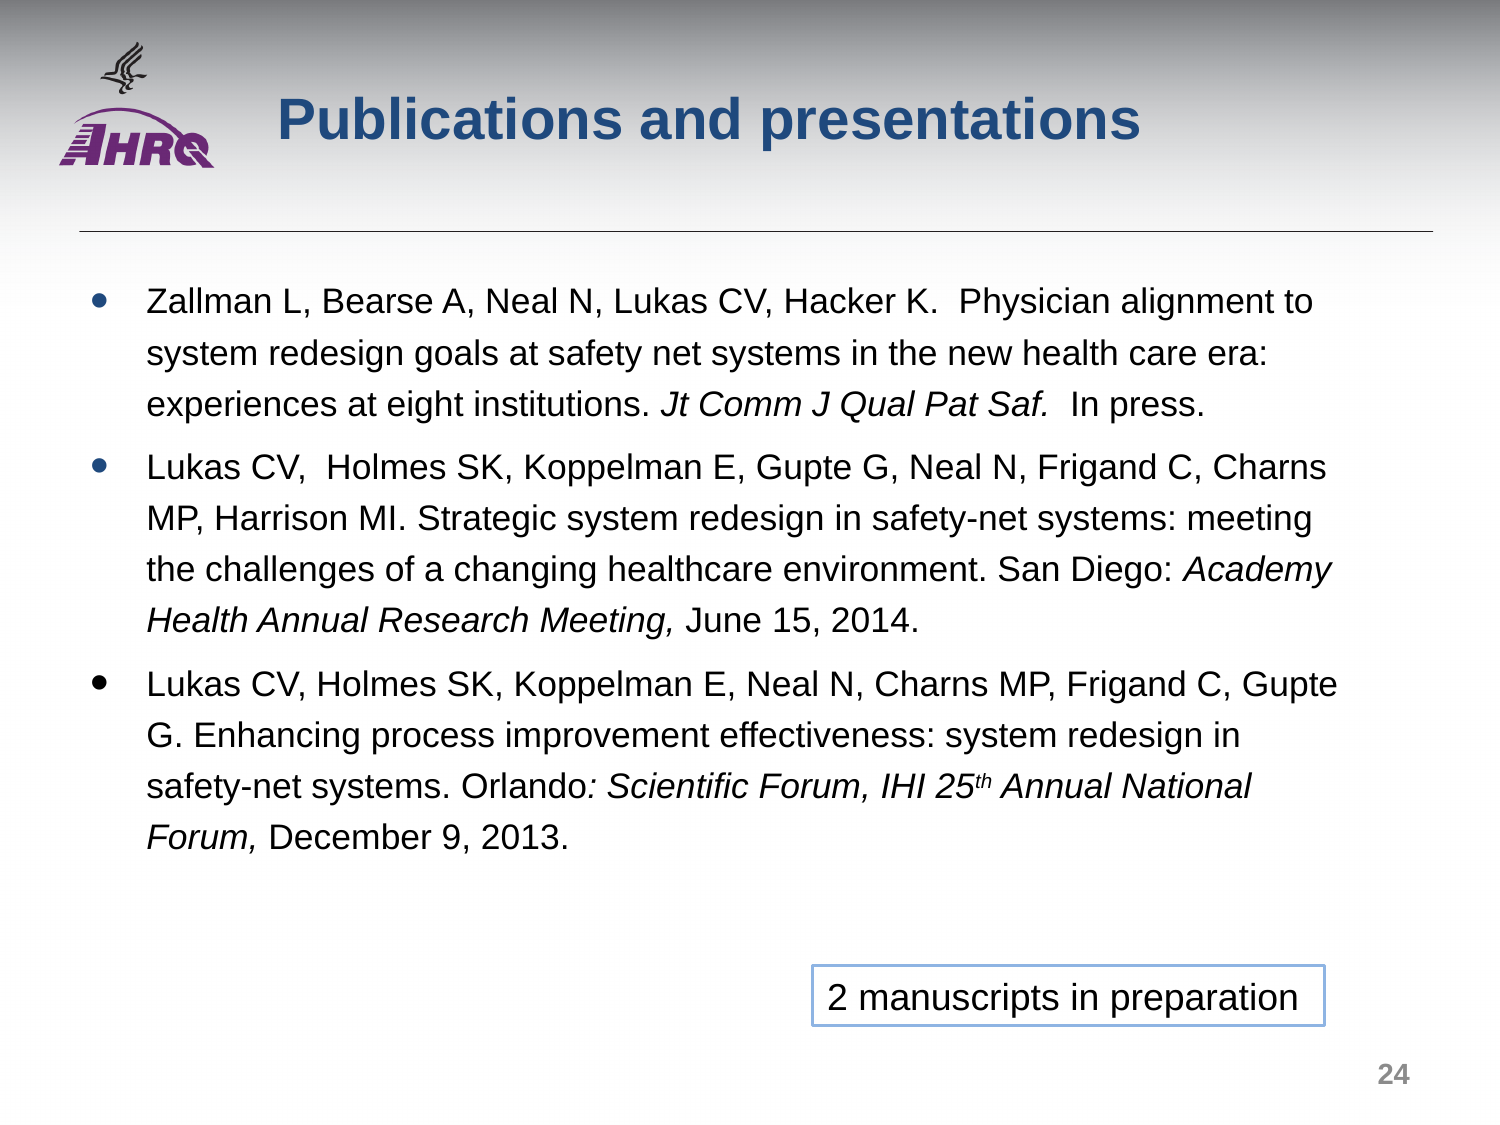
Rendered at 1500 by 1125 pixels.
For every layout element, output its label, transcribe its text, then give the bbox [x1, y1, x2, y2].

list Zallman L, Bearse A, Neal N, Lukas CV, Hacker K. Physician alignment to system redesign goals at safety net systems in the new health care era: experiences at eight institutions. Jt Comm J Qual Pat Saf. In press. Lukas CV, Holmes SK, Koppelman E, Gupte G, Neal N, Frigand C, Charns MP, Harrison MI. Strategic system redesign in safety-net systems: meeting the challenges of a changing healthcare environment. San Diego: Academy Health Annual Research Meeting, June 15, 2014. Lukas CV, Holmes SK, Koppelman E, Neal N, Charns MP, Frigand C, Gupte G. Enhancing process improvement effectiveness: system redesign in safety-net systems. Orlando: Scientific Forum, IHI 25th Annual National Forum, December 9, 2013. [75, 262, 1363, 1005]
slide_number 24 [1074, 1042, 1425, 1103]
text_box 2 manuscripts in preparation [812, 965, 1325, 1026]
picture [0, 0, 1500, 1125]
title Publications and presentations [262, 45, 1425, 188]
